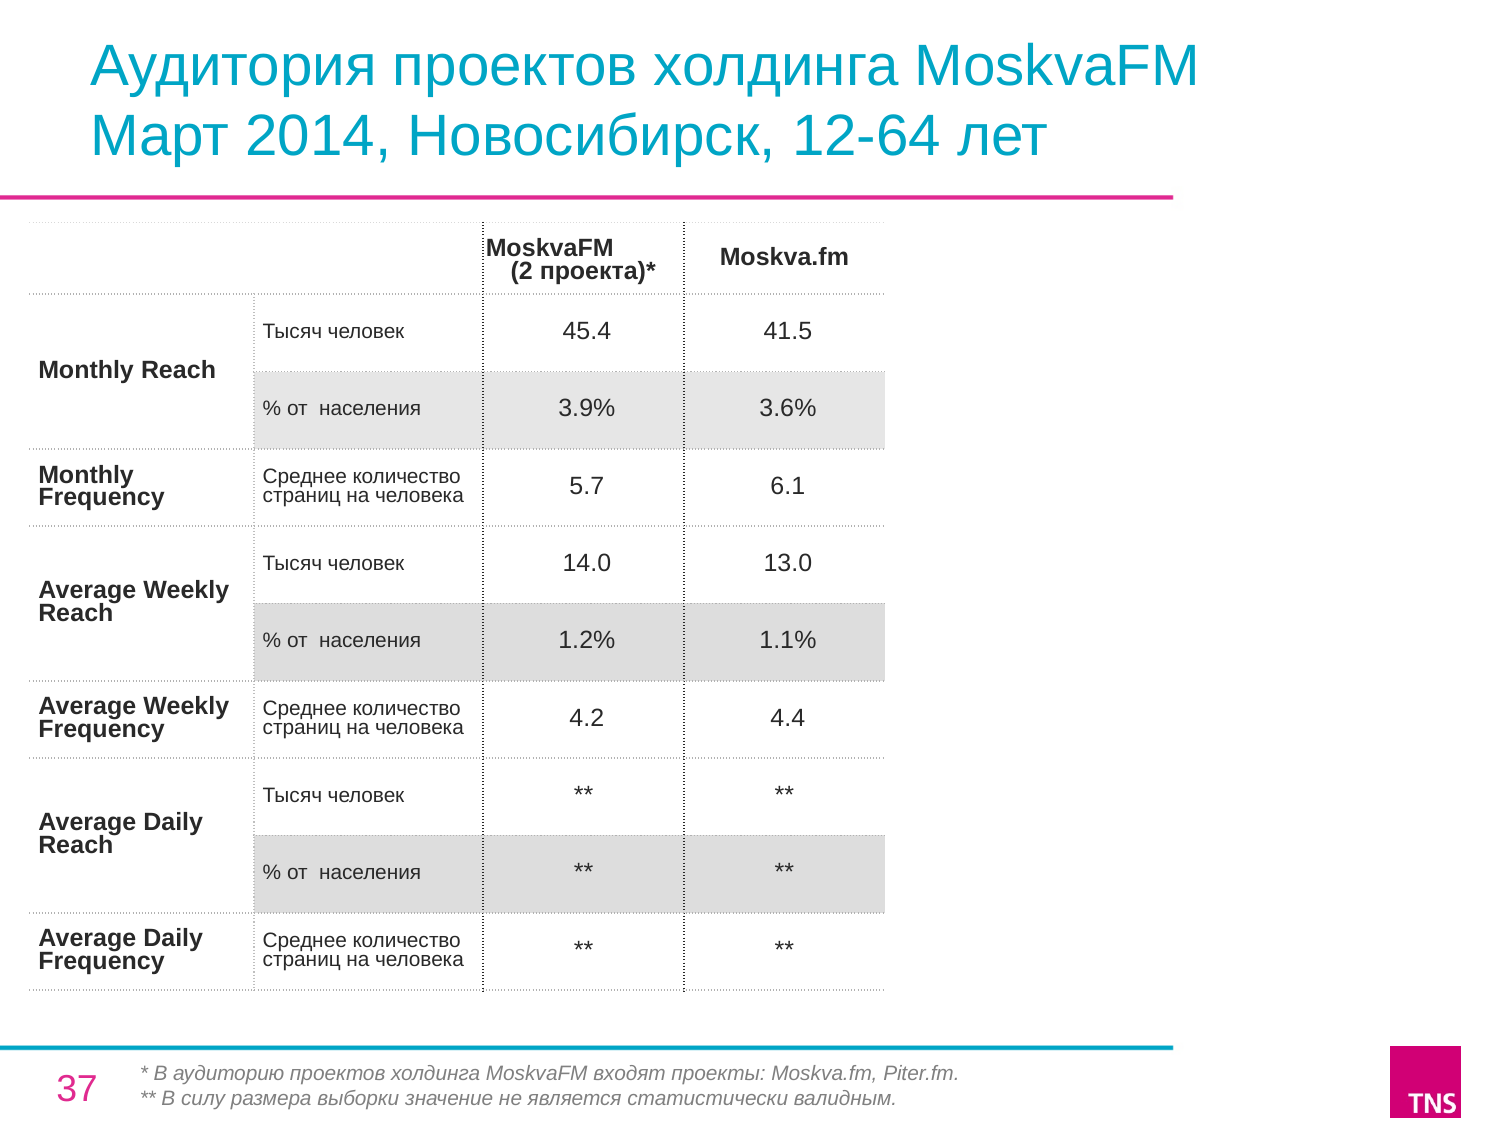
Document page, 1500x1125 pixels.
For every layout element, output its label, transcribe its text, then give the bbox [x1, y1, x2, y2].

table_cell ** [684, 835, 885, 913]
table_cell 14.0 [483, 526, 684, 603]
table_cell ** [684, 758, 885, 835]
table_cell Average Daily Frequency [29, 913, 254, 990]
slide_number 37 [40, 1055, 392, 1125]
table_cell ** [483, 835, 684, 913]
table_cell 3.6% [684, 372, 885, 449]
text_box * В аудиторию проектов холдинга MoskvaFM входят проекты: Moskva.fm, Piter.fm. ** В силу размера выборки значение не является статистически валидным. [124, 1052, 1463, 1117]
table_cell 4.2 [483, 681, 684, 758]
table_cell Среднее количество страниц на человека [254, 913, 483, 990]
table_cell Среднее количество страниц на человека [254, 681, 483, 758]
table_header MoskvaFM (2 проекта)* [483, 223, 684, 294]
table_cell Average Weekly Frequency [29, 681, 254, 758]
table_cell Average Weekly Reach [29, 526, 254, 681]
table_cell 1.1% [684, 603, 885, 681]
table_cell Average Daily Reach [29, 758, 254, 913]
table_cell % от населения [254, 603, 483, 681]
table_cell 3.9% [483, 372, 684, 449]
table_cell 13.0 [684, 526, 885, 603]
table_cell % от населения [254, 835, 483, 913]
table_cell Тысяч человек [254, 294, 483, 372]
table_cell Monthly Reach [29, 294, 254, 449]
picture [0, 0, 1500, 1125]
table_header [29, 223, 483, 294]
table_cell % от населения [254, 372, 483, 449]
table_cell ** [483, 913, 684, 990]
table_cell ** [483, 758, 684, 835]
table_cell 6.1 [684, 449, 885, 526]
table_cell 4.4 [684, 681, 885, 758]
table_cell ** [684, 913, 885, 990]
title Аудитория проектов холдинга MoskvaFM Март 2014, Новосибирск, 12-64 лет [74, 8, 1476, 187]
table_cell Тысяч человек [254, 526, 483, 603]
table_cell 41.5 [684, 294, 885, 372]
table_cell 1.2% [483, 603, 684, 681]
table_cell Тысяч человек [254, 758, 483, 835]
table_cell Monthly Frequency [29, 449, 254, 526]
table_cell 5.7 [483, 449, 684, 526]
table_cell 45.4 [483, 294, 684, 372]
table_cell Среднее количество страниц на человека [254, 449, 483, 526]
table_header Moskva.fm [684, 223, 885, 294]
